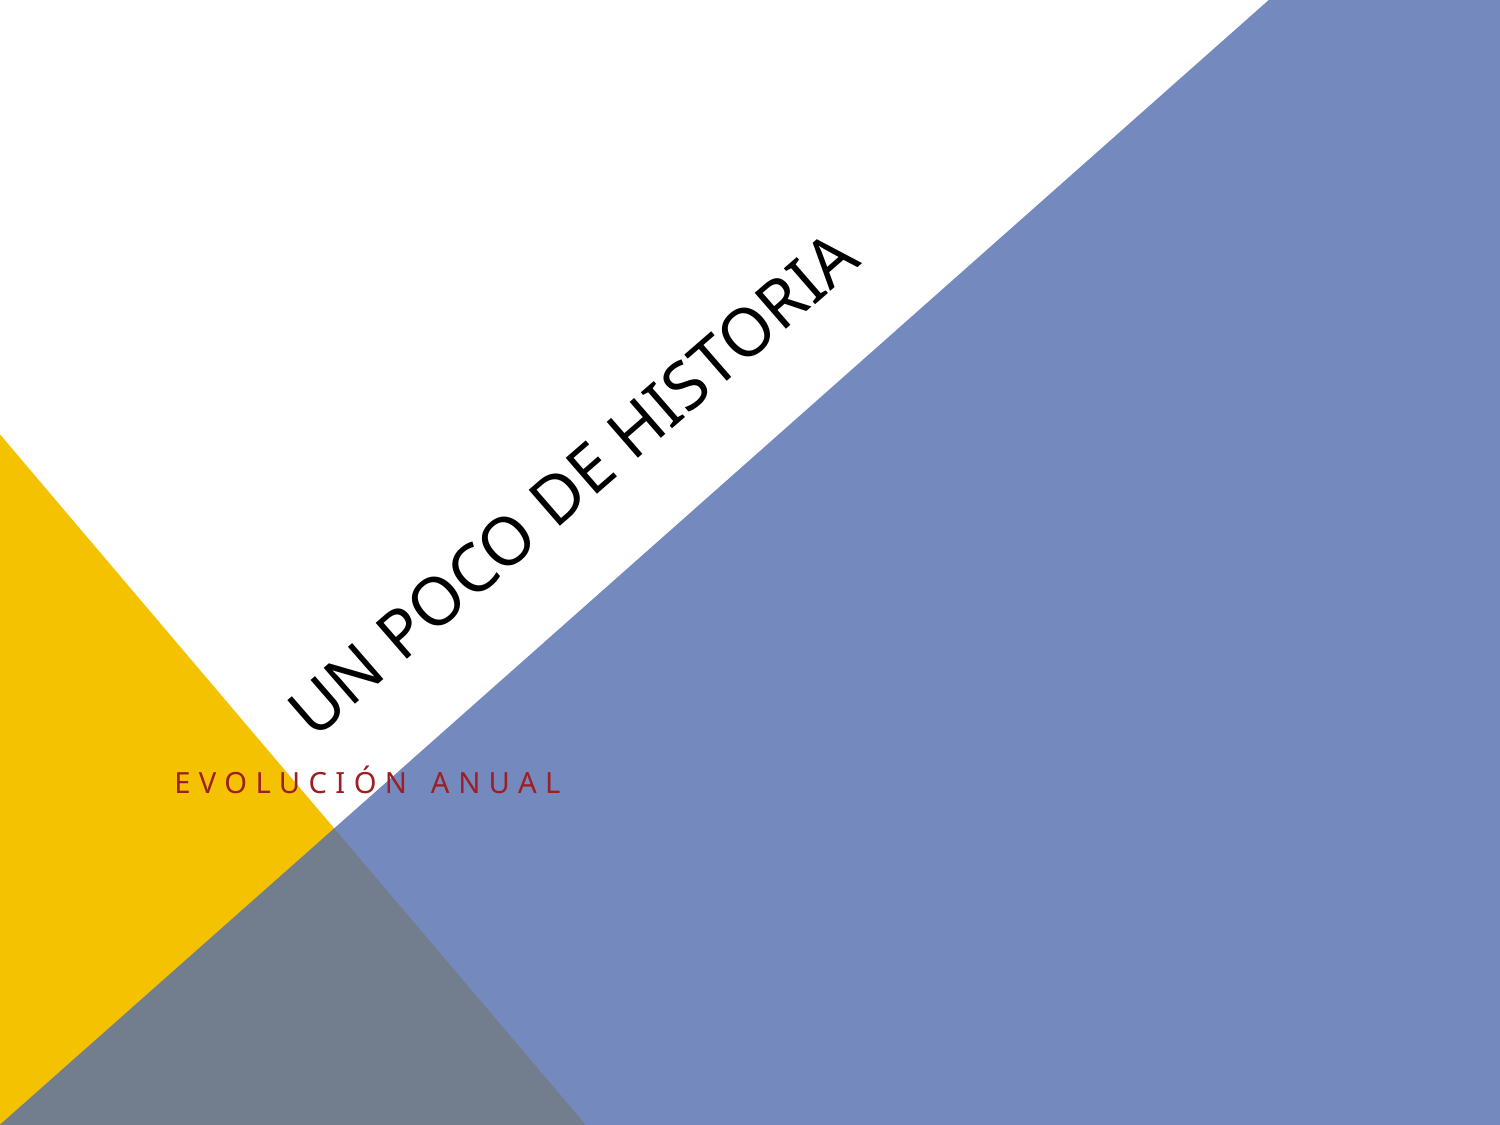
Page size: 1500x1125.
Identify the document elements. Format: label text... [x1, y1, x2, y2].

title UN POCO DE HISTORIA [182, 4, 1012, 762]
subtitle Evolución Anual [159, 763, 974, 929]
